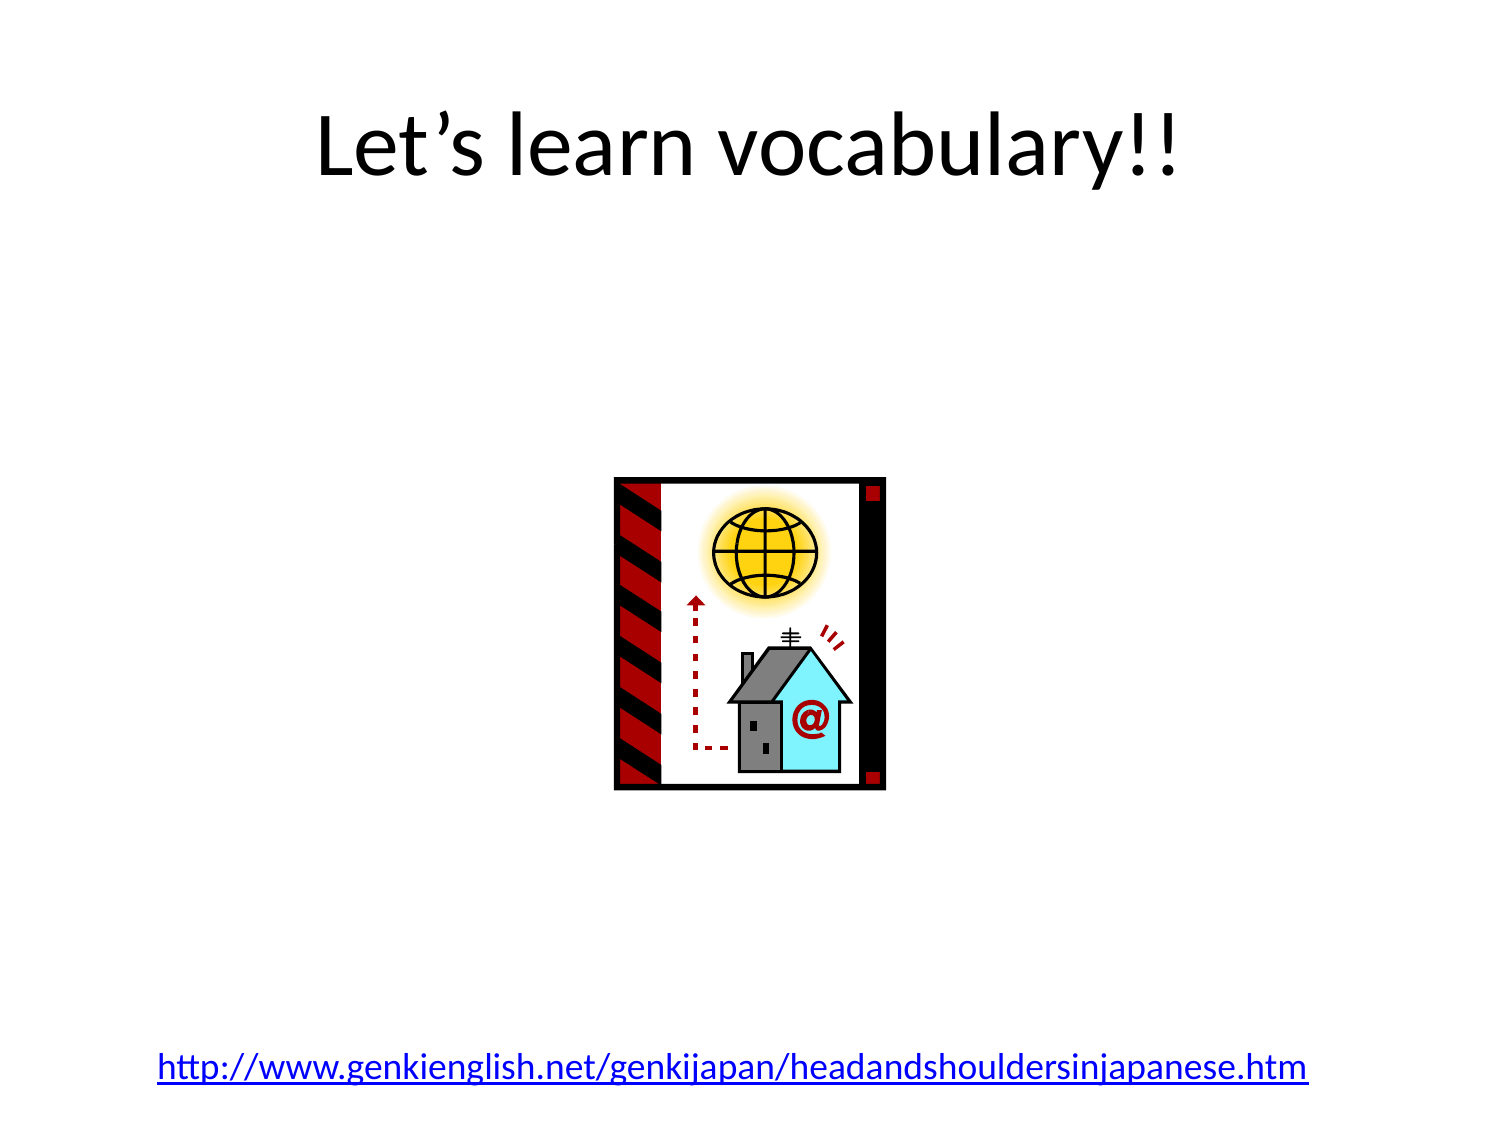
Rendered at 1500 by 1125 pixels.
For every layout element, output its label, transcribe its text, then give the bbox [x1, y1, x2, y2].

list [613, 476, 887, 791]
title Let’s learn vocabulary!! [75, 45, 1425, 233]
text_box http://www.genkienglish.net/genkijapan/headandshouldersinjapanese.htm [142, 1034, 1324, 1095]
